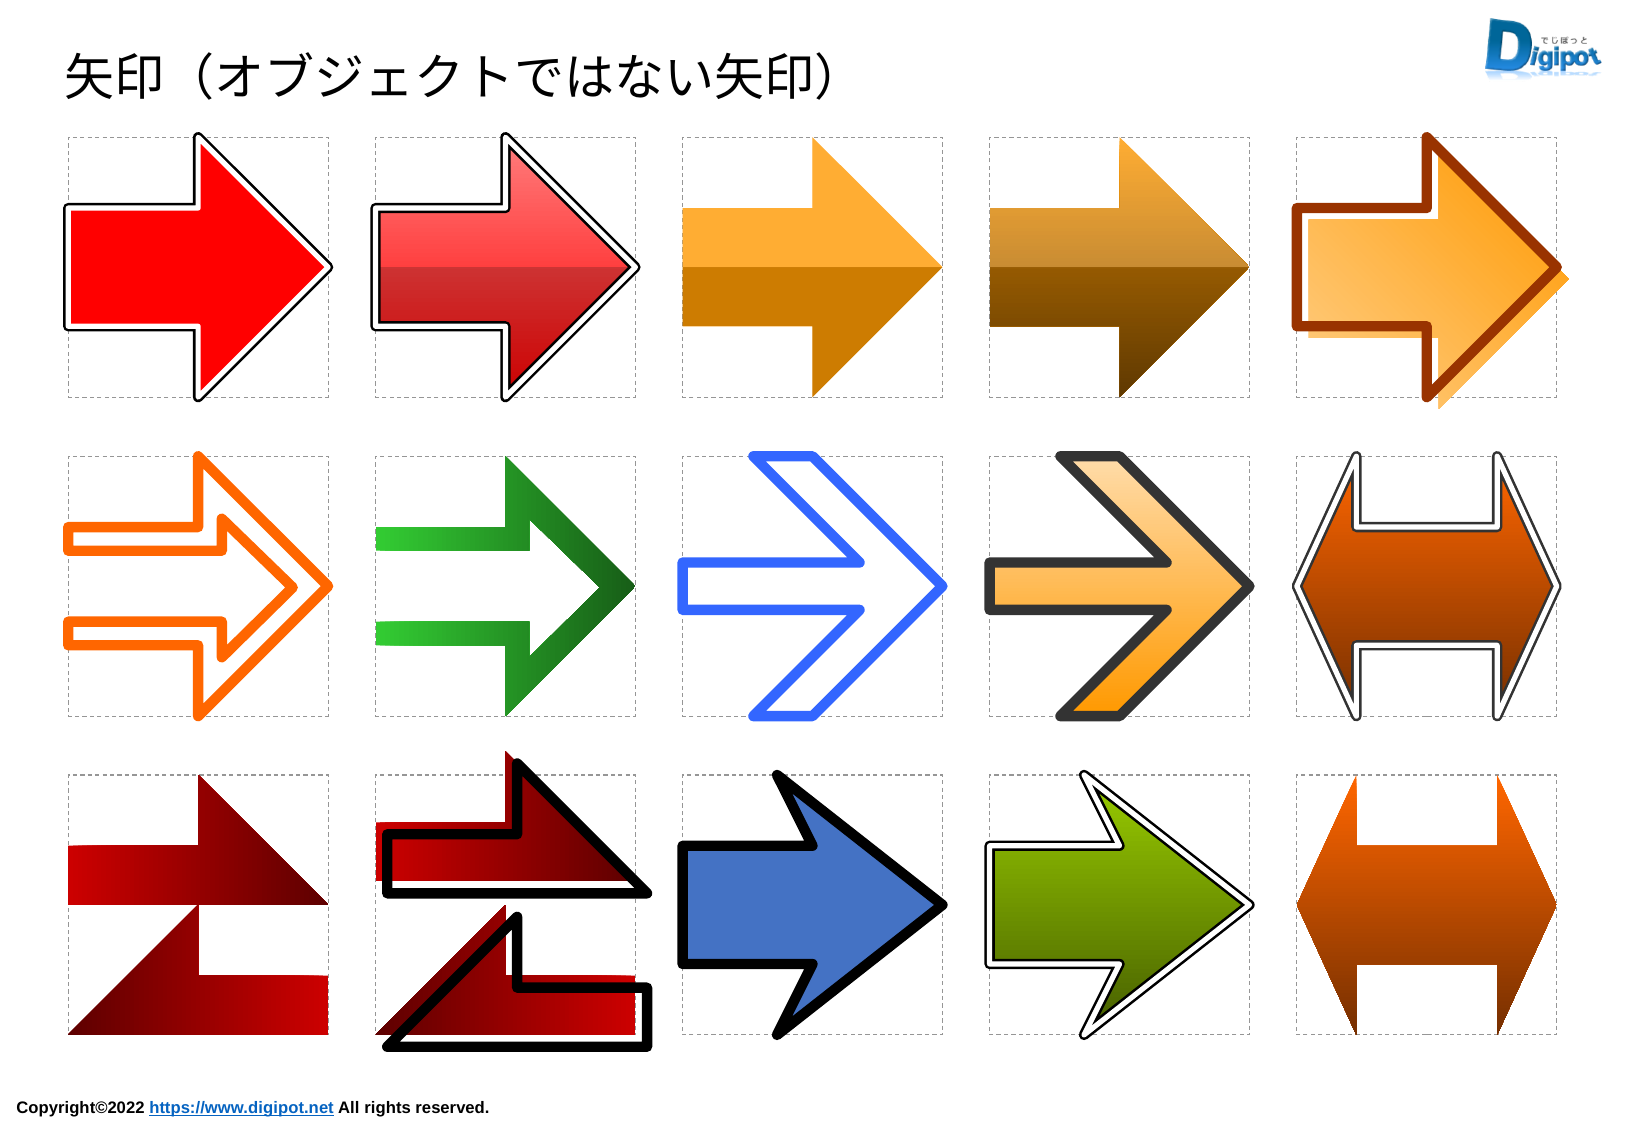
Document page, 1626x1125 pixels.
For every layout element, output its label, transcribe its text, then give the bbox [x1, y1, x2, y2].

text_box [989, 456, 1250, 717]
text_box [375, 456, 636, 717]
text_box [68, 137, 329, 398]
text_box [989, 137, 1250, 398]
text_box [682, 774, 943, 1035]
text_box [68, 456, 329, 717]
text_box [1296, 456, 1557, 717]
picture [1485, 18, 1602, 82]
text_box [375, 904, 648, 1047]
text_box [68, 774, 329, 905]
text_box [1296, 137, 1569, 409]
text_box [989, 774, 1250, 1035]
text_box [1296, 774, 1557, 1035]
text_box [682, 456, 943, 717]
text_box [375, 137, 636, 398]
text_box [682, 137, 943, 398]
text_box 矢印（オブジェクトではない矢印） [49, 38, 880, 113]
text_box [68, 904, 329, 1035]
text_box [375, 751, 648, 894]
